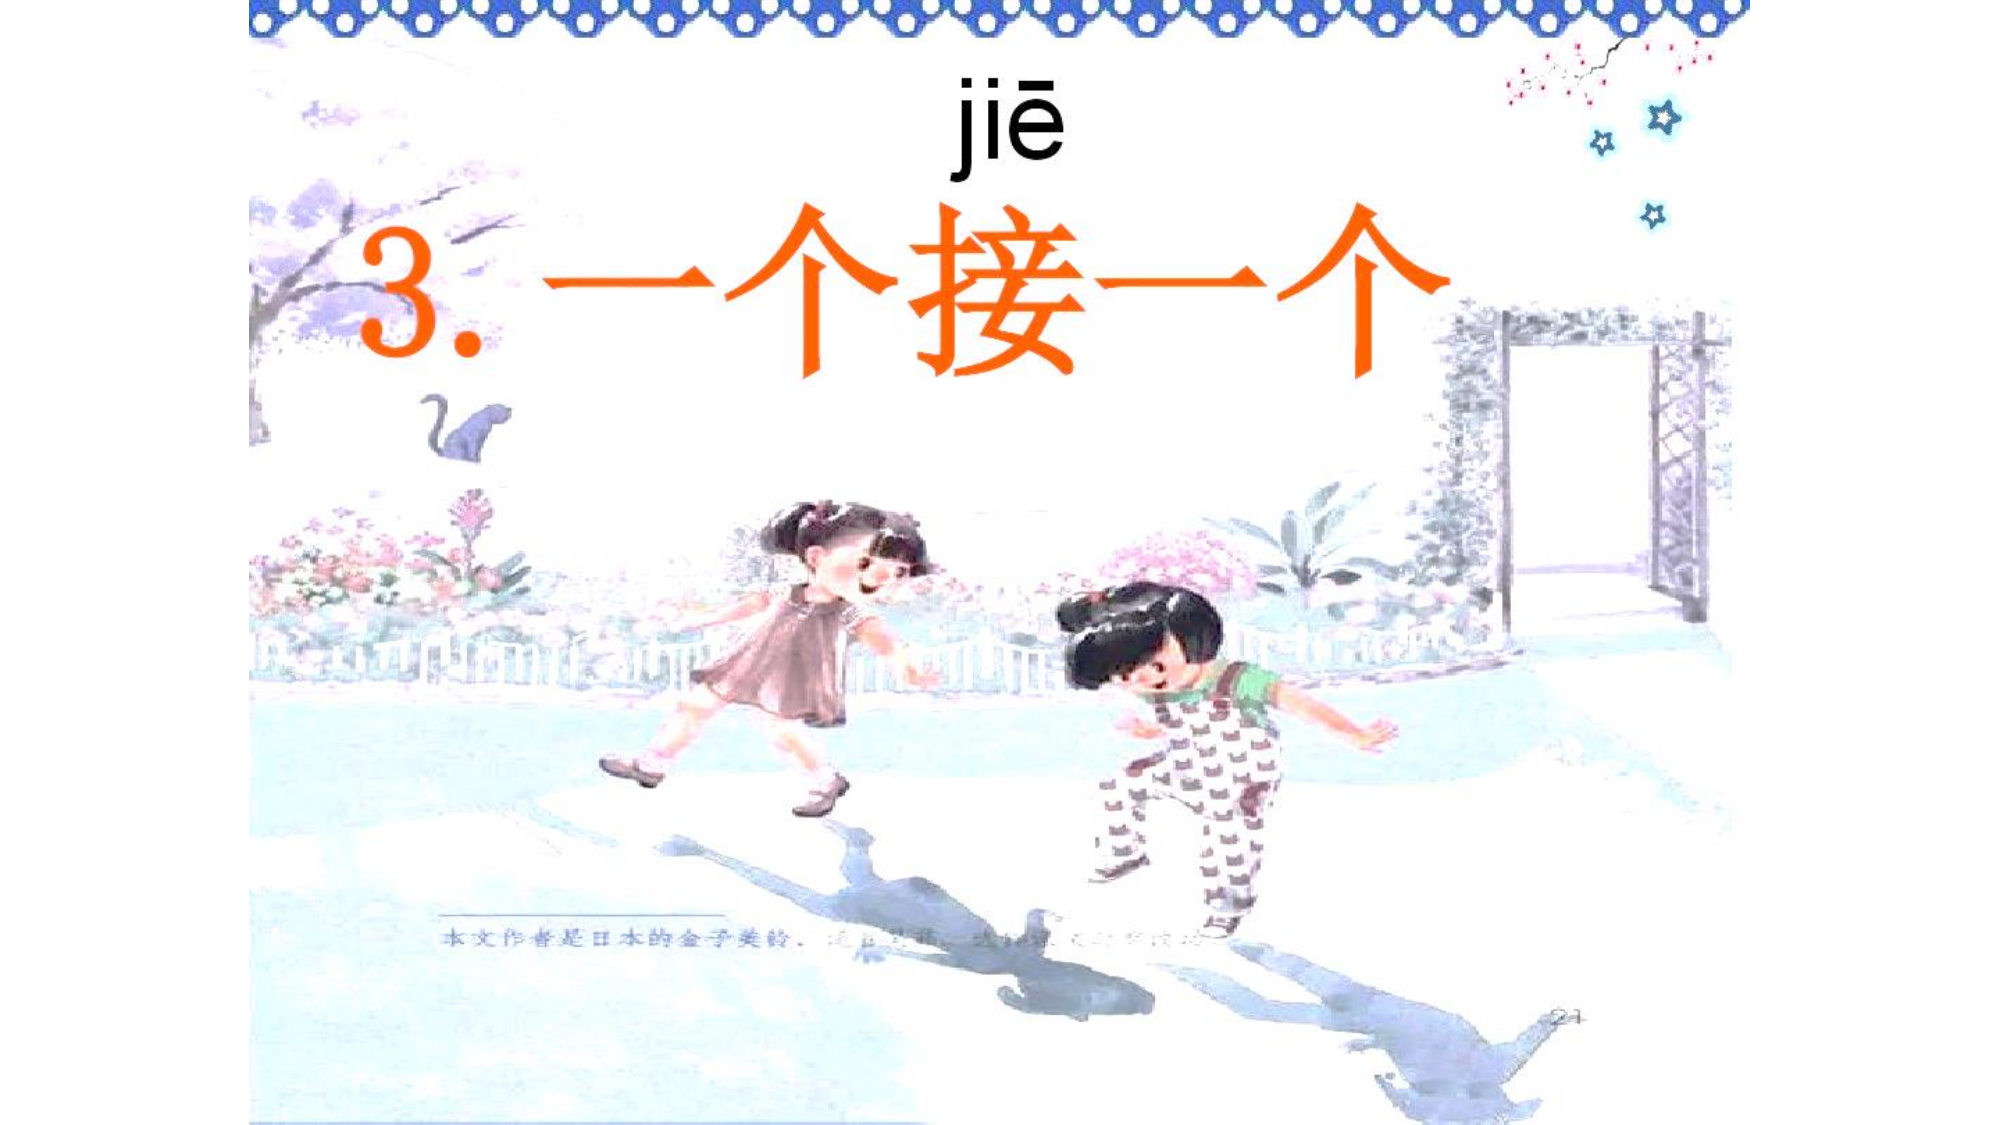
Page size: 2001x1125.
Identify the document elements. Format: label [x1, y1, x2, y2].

picture [249, 0, 1750, 1125]
